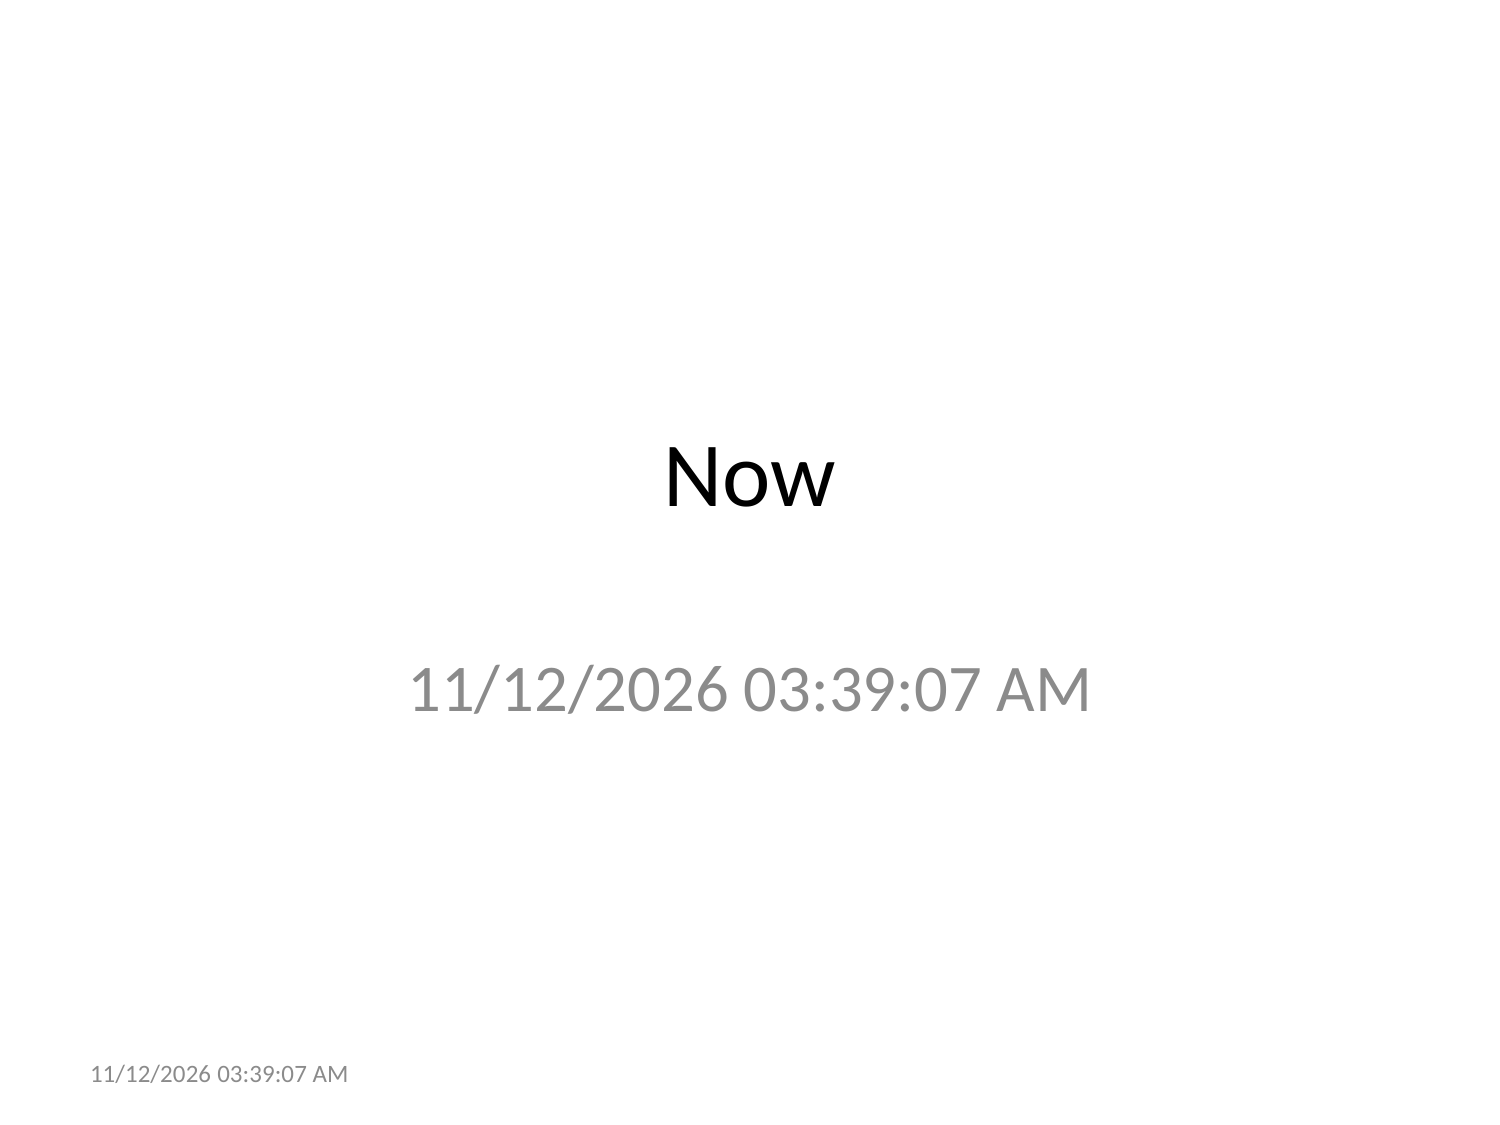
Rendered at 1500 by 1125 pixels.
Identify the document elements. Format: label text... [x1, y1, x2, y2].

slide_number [75, 1042, 425, 1103]
title Now [112, 349, 1388, 591]
subtitle 2011-12-19 10:20:04 AM [225, 637, 1275, 925]
